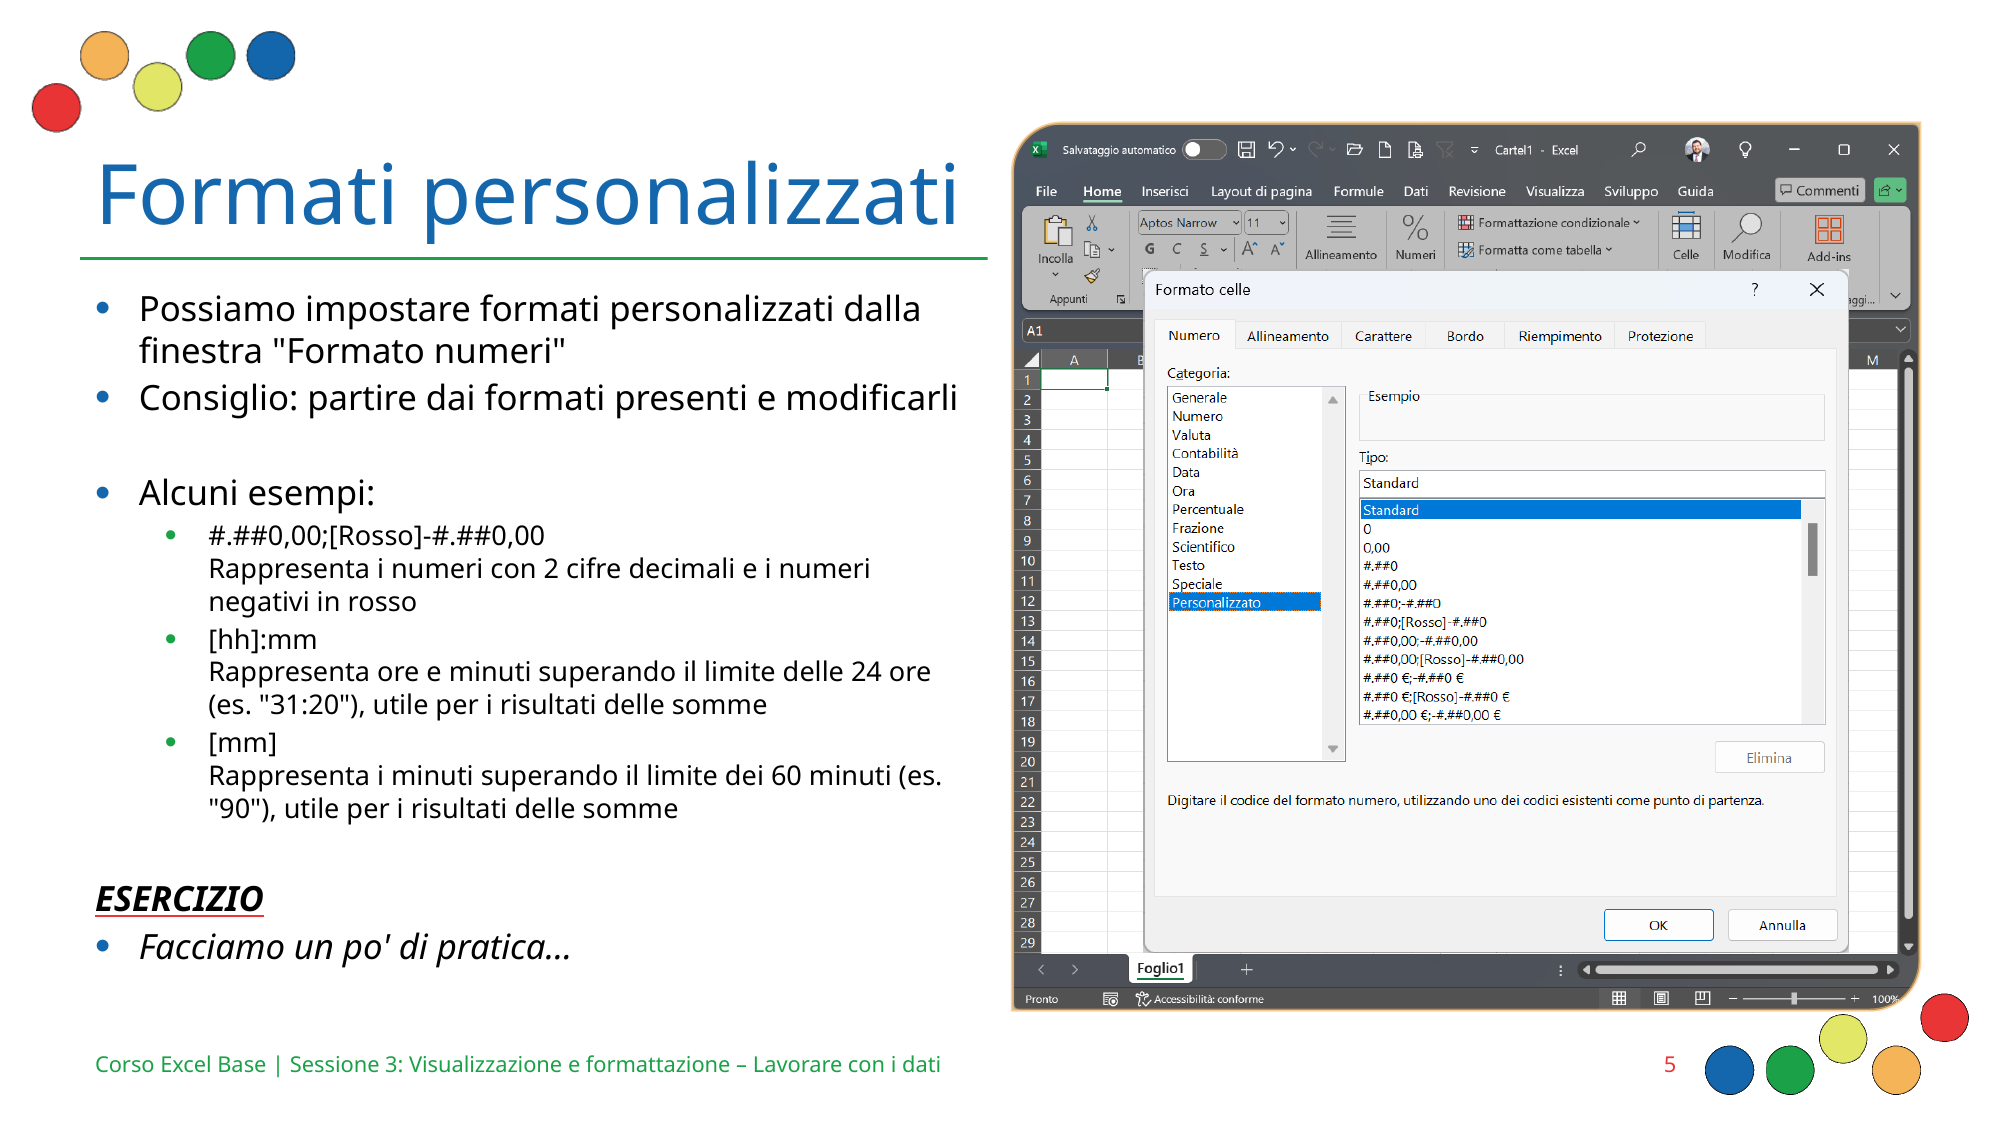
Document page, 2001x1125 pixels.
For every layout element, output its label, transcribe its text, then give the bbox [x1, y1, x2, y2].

footer Corso Excel Base | Sessione 3: Visualizzazione e formattazione – Lavorare con i dati [80, 1035, 1571, 1096]
picture [1012, 122, 1971, 1096]
title Formati personalizzati [80, 123, 988, 259]
picture [29, 30, 295, 135]
slide_number 5 [1583, 1035, 1692, 1096]
list Possiamo impostare formati personalizzati dalla finestra "Formato numeri" Consiglio: partire dai formati presenti e modificarli Alcuni esempi: #.##0,00;[Rosso]-#.##0,00 Rappresenta i numeri con 2 cifre decimali e i numeri negativi in rosso [hh]:mm Rappresenta ore e minuti superando il limite delle 24 ore (es. "31:20"), utile per i risultati delle somme [mm] Rappresenta i minuti superando il limite dei 60 minuti (es. "90"), utile per i risultati delle somme ESERCIZIO Facciamo un po' di pratica… [80, 278, 988, 1011]
